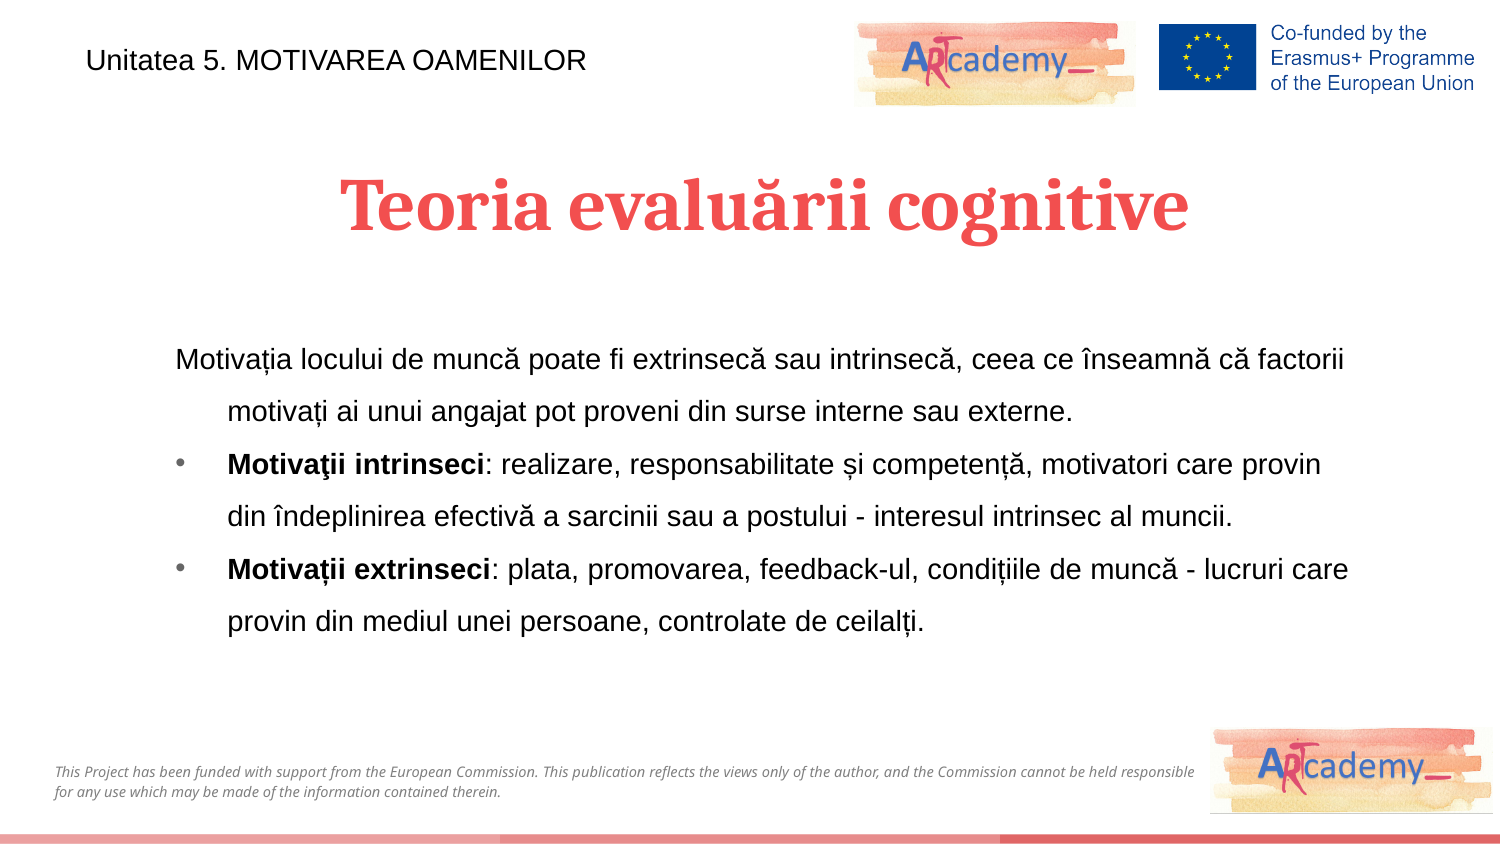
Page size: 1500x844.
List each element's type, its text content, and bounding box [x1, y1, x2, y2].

text_box Unitatea 5. MOTIVAREA OAMENILOR [70, 33, 675, 84]
text_box This Project has been funded with support from the European Commission. This publication reflects the views only of the author, and the Commission cannot be held responsible for any use which may be made of the information contained therein. [39, 754, 1205, 799]
title Teoria evaluării cognitive [180, 53, 1352, 261]
picture [854, 2, 1137, 138]
list Motivația locului de muncă poate fi extrinsecă sau intrinsecă, ceea ce înseamnă că factorii motivați ai unui angajat pot proveni din surse interne sau externe. Motivaţii intrinseci: realizare, responsabilitate și competență, motivatori care provin din îndeplinirea efectivă a sarcinii sau a postului - interesul intrinsec al muncii. Motivații extrinseci: plata, promovarea, feedback-ul, condițiile de muncă - lucruri care provin din mediul unei persoane, controlate de ceilalți. [137, 307, 1369, 650]
picture [1158, 24, 1474, 94]
picture [1210, 709, 1493, 844]
